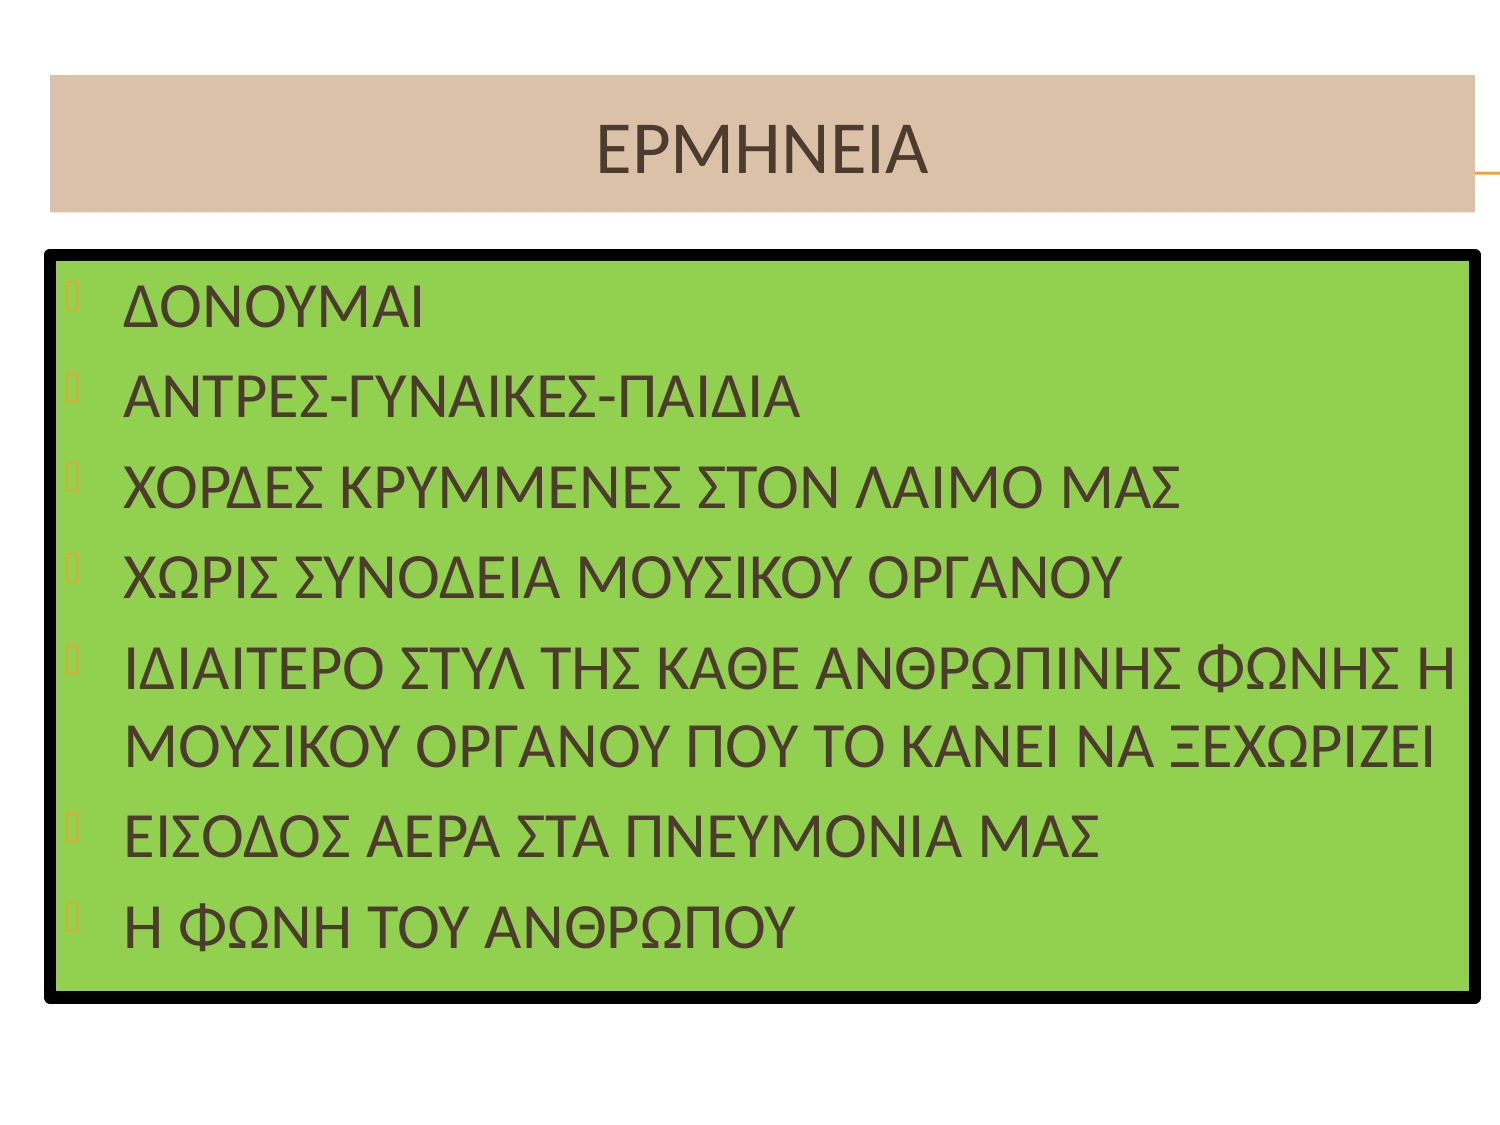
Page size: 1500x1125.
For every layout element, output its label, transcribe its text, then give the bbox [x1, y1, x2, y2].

list ΔΟΝΟΥΜΑΙ ΑΝΤΡΕΣ-ΓΥΝΑΙΚΕΣ-ΠΑΙΔΙΑ ΧΟΡΔΕΣ ΚΡΥΜΜΕΝΕΣ ΣΤΟΝ ΛΑΙΜΟ ΜΑΣ ΧΩΡΙΣ ΣΥΝΟΔΕΙΑ ΜΟΥΣΙΚΟΥ ΟΡΓΑΝΟΥ ΙΔΙΑΙΤΕΡΟ ΣΤΥΛ ΤΗΣ ΚΑΘΕ ΑΝΘΡΩΠΙΝΗΣ ΦΩΝΗΣ Ή ΜΟΥΣΙΚΟΥ ΟΡΓΑΝΟΥ ΠΟΥ ΤΟ ΚΑΝΕΙ ΝΑ ΞΕΧΩΡΙΖΕΙ ΕΙΣΟΔΟΣ ΑΕΡΑ ΣΤΑ ΠΝΕΥΜΟΝΙΑ ΜΑΣ Η ΦΩΝΗ ΤΟΥ ΑΝΘΡΩΠΟΥ [50, 254, 1475, 998]
title ΕΡΜΗΝΕΙΑ [50, 75, 1475, 213]
